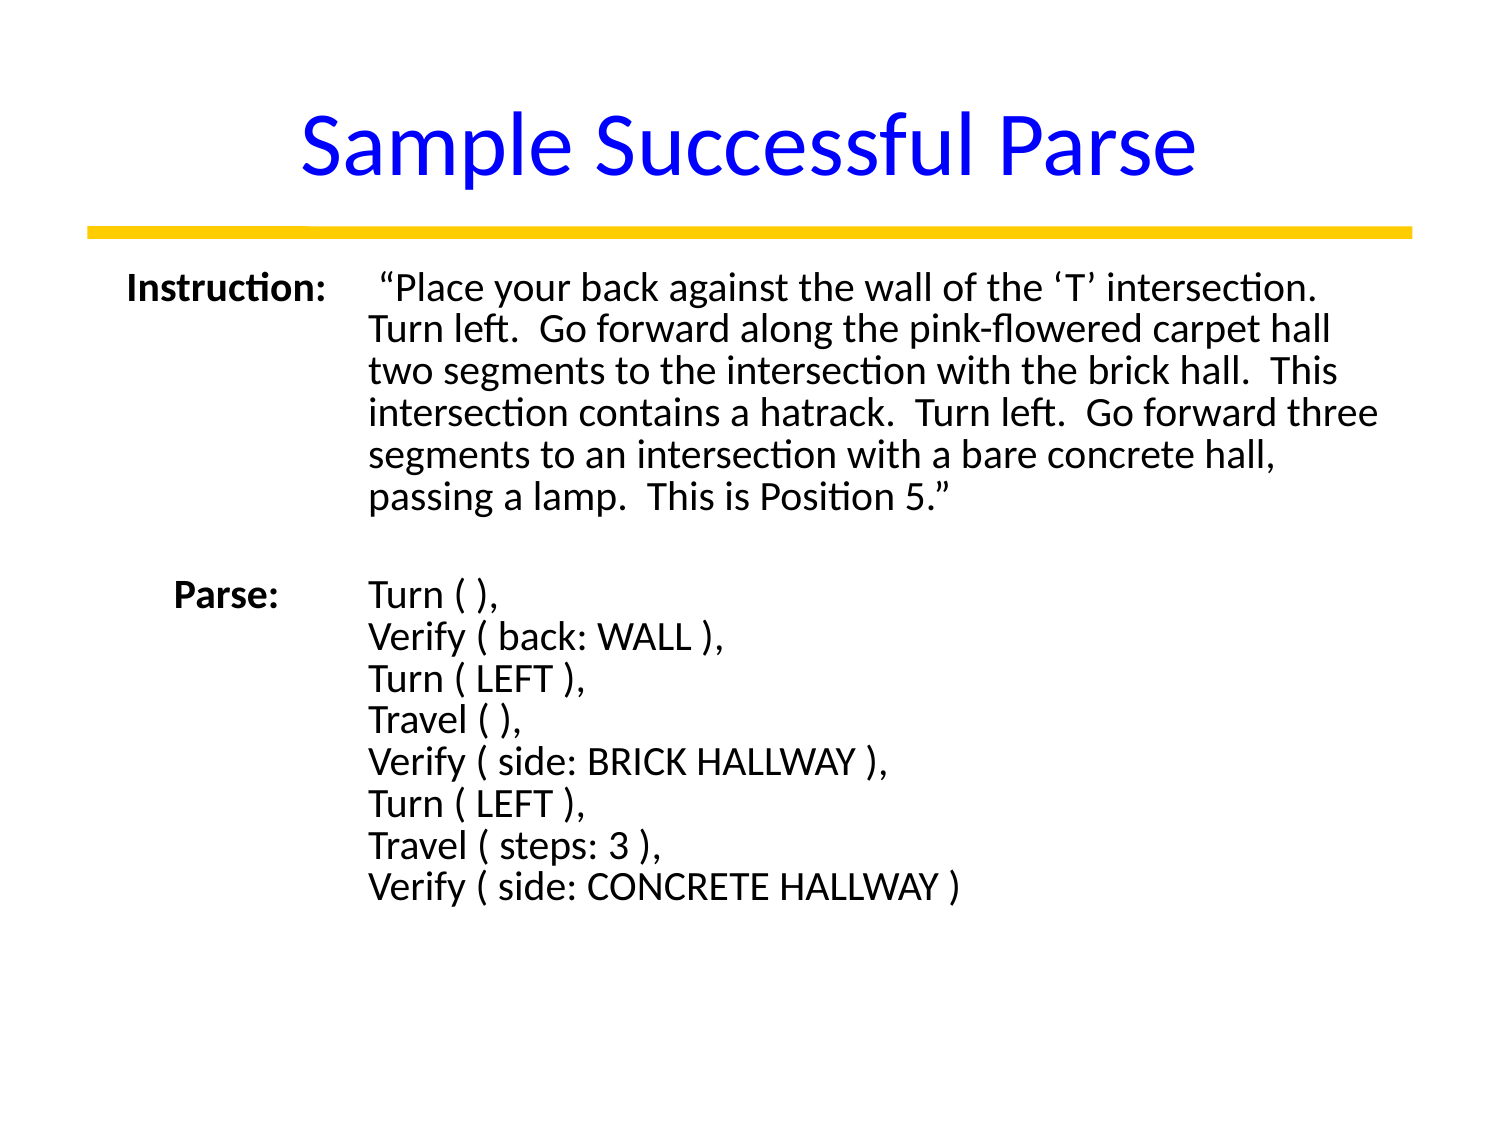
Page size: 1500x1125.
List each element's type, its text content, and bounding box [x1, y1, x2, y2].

table_cell Parse: [100, 570, 353, 919]
table_cell Turn ( ), Verify ( back: WALL ), Turn ( LEFT ), Travel ( ), Verify ( side: BRICK HALLWAY ), Turn ( LEFT ), Travel ( steps: 3 ), Verify ( side: CONCRETE HALLWAY ) [353, 570, 1412, 919]
table_header “Place your back against the wall of the ‘T’ intersection. Turn left. Go forward along the pink-flowered carpet hall two segments to the intersection with the brick hall. This intersection contains a hatrack. Turn left. Go forward three segments to an intersection with a bare concrete hall, passing a lamp. This is Position 5.” [353, 262, 1412, 570]
title Sample Successful Parse [75, 45, 1425, 233]
table_header Instruction: [100, 262, 353, 570]
